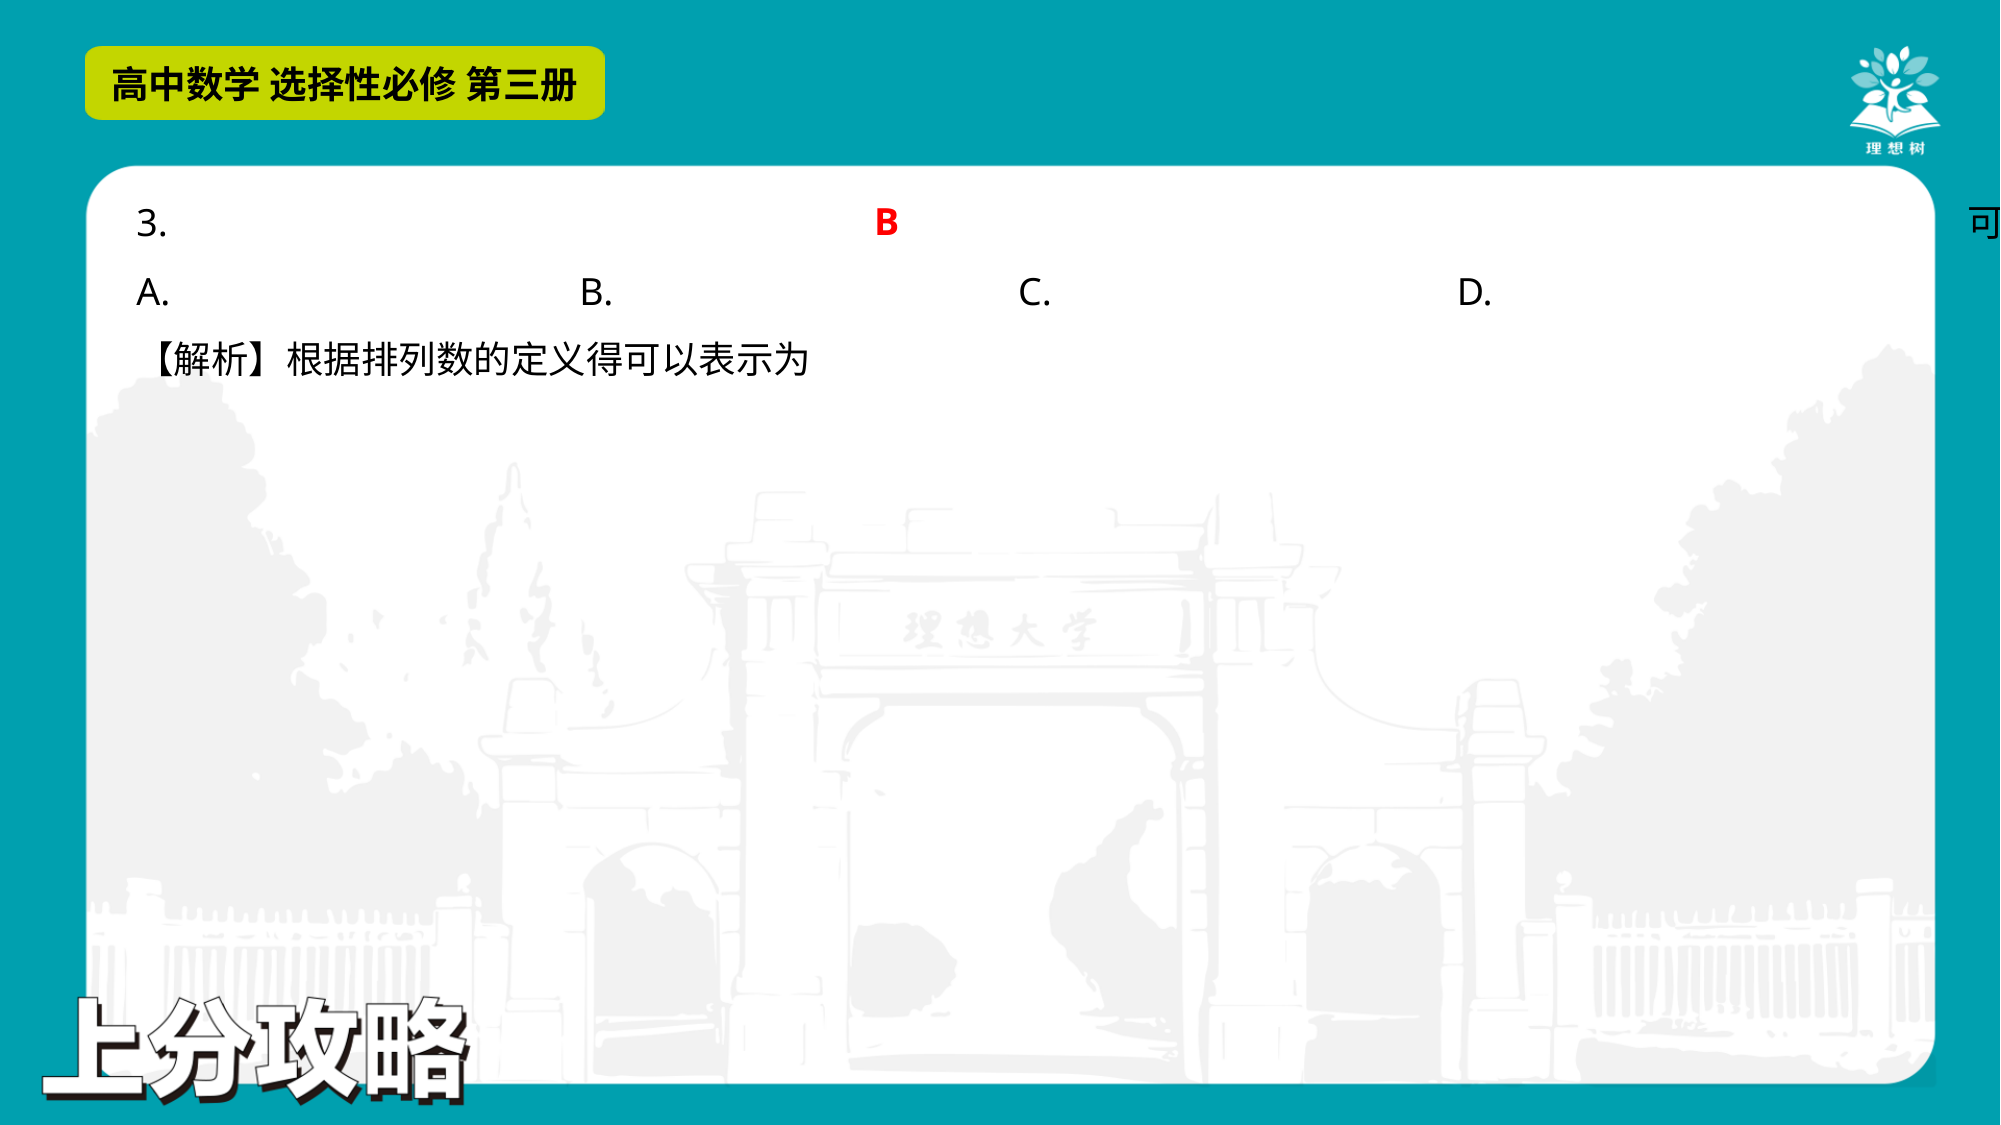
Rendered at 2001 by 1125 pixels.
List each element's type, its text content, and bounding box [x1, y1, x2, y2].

text_box B [859, 176, 914, 237]
picture [0, 0, 2000, 1125]
